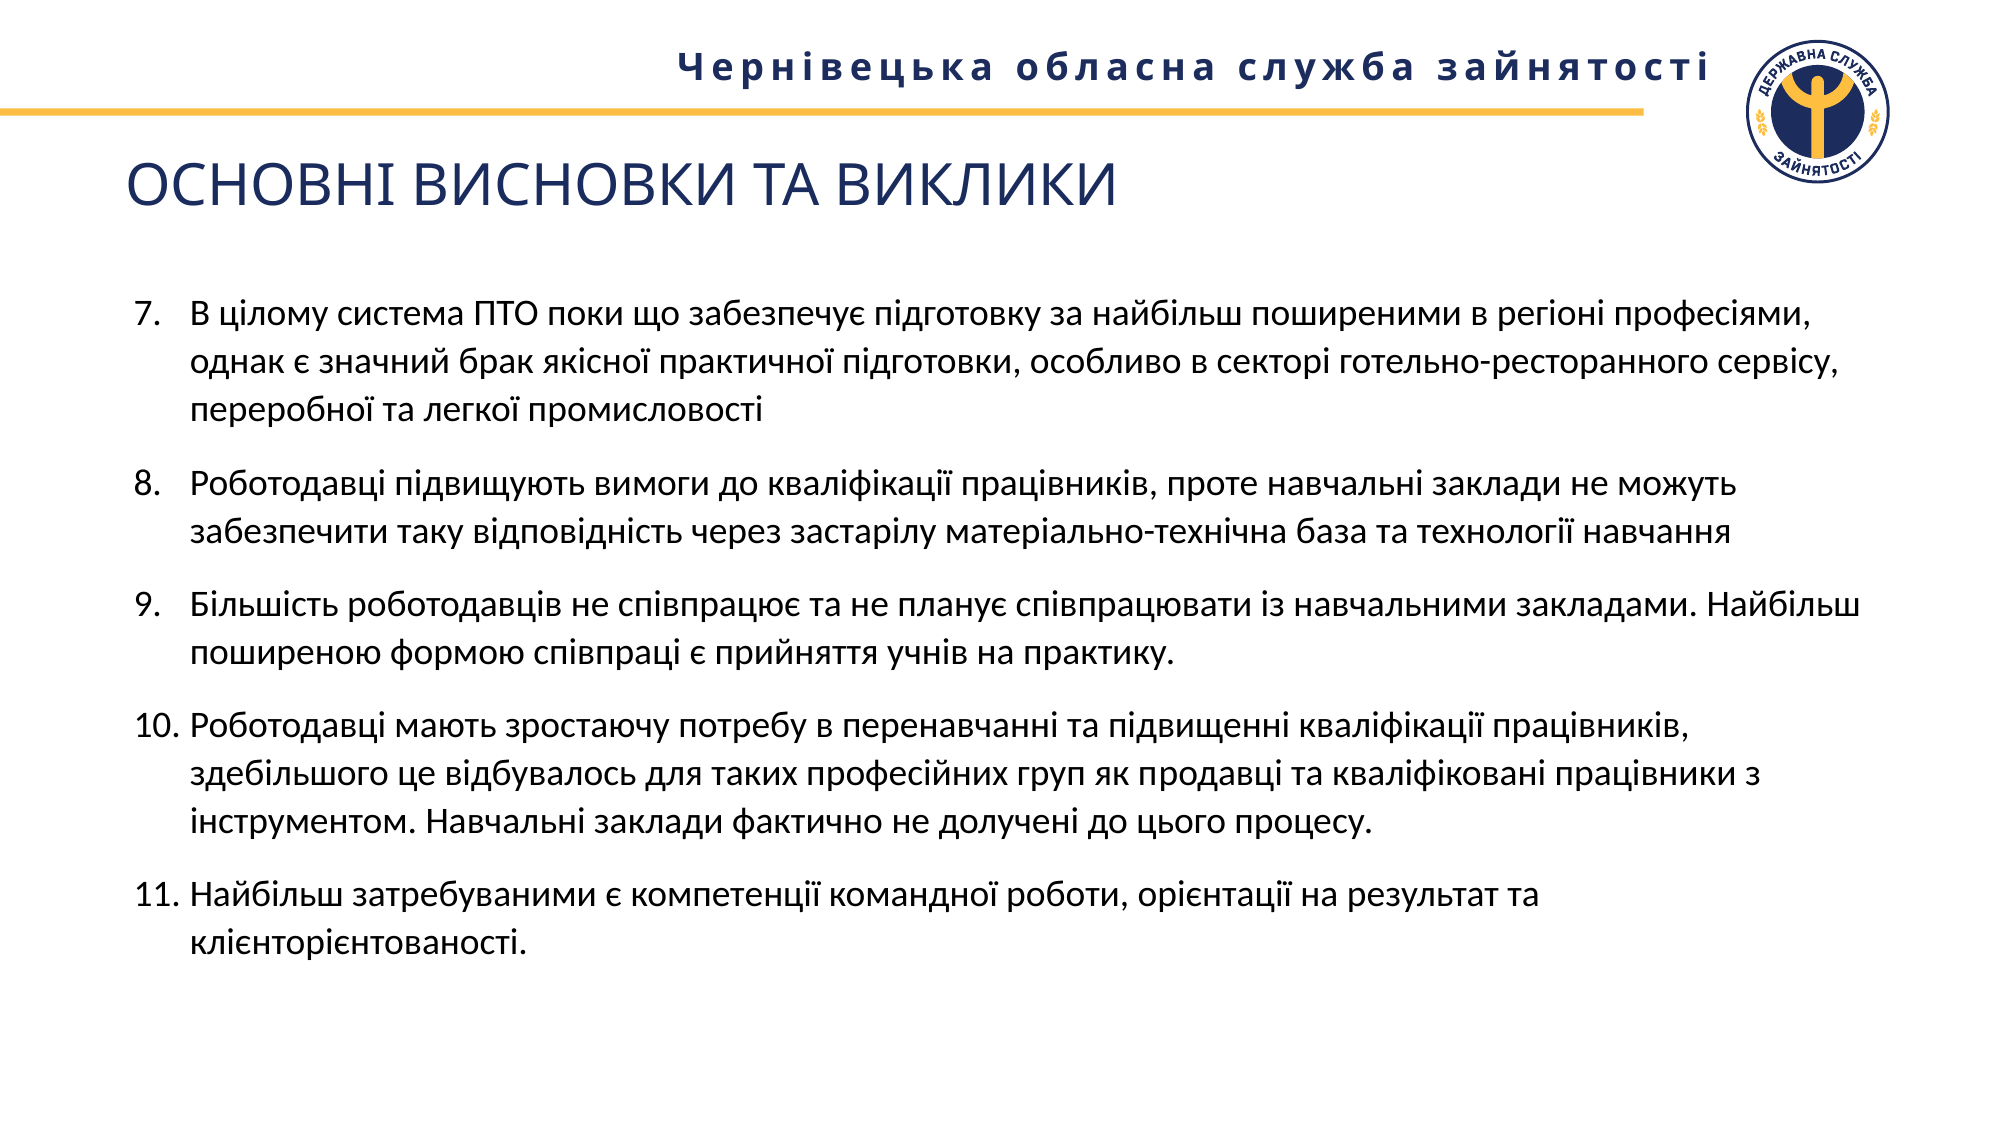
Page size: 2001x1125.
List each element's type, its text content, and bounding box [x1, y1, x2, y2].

text_box [0, 107, 1645, 117]
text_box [1739, 32, 1898, 191]
text_box Чернівецька обласна служба зайнятості [662, 35, 1729, 96]
text_box В цілому система ПТО поки що забезпечує підготовку за найбільш поширеними в регіоні професіями, однак є значний брак якісної практичної підготовки, особливо в секторі готельно-ресторанного сервісу, переробної та легкої промисловості Роботодавці підвищують вимоги до кваліфікації працівників, проте навчальні заклади не можуть забезпечити таку відповідність через застарілу матеріально-технічна база та технології навчання Більшість роботодавців не співпрацює та не планує співпрацювати із навчальними закладами. Найбільш поширеною формою співпраці є прийняття учнів на практику. Роботодавці мають зростаючу потребу в перенавчанні та підвищенні кваліфікації працівників, здебільшого це відбувалось для таких професійних груп як продавці та кваліфіковані працівники з інструментом. Навчальні заклади фактично не долучені до цього процесу. Найбільш затребуваними є компетенції командної роботи, орієнтації на результат та клієнторієнтованості. [118, 277, 1882, 970]
title ОСНОВНІ ВИСНОВКИ ТА ВИКЛИКИ [109, 127, 1652, 246]
